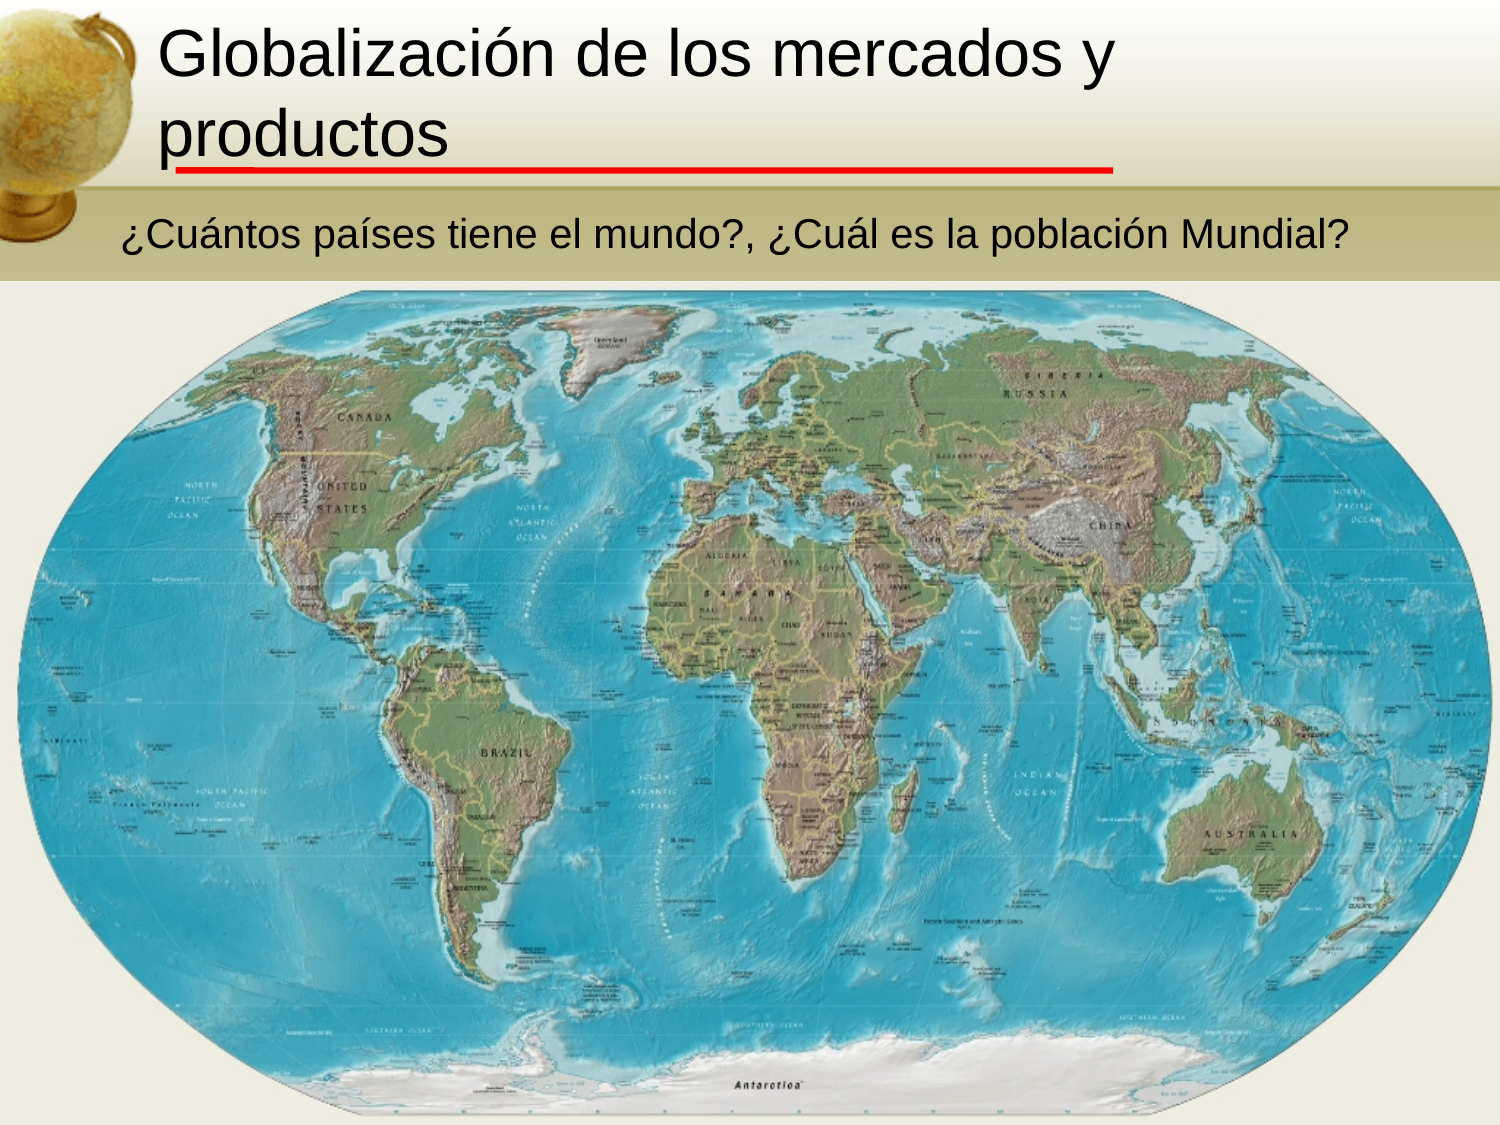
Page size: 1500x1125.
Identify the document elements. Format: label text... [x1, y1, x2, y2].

picture [0, 0, 1500, 1125]
text_box ¿Cuántos países tiene el mundo?, ¿Cuál es la población Mundial? [105, 199, 1383, 264]
title Globalización de los mercados y productos [141, 34, 1407, 178]
